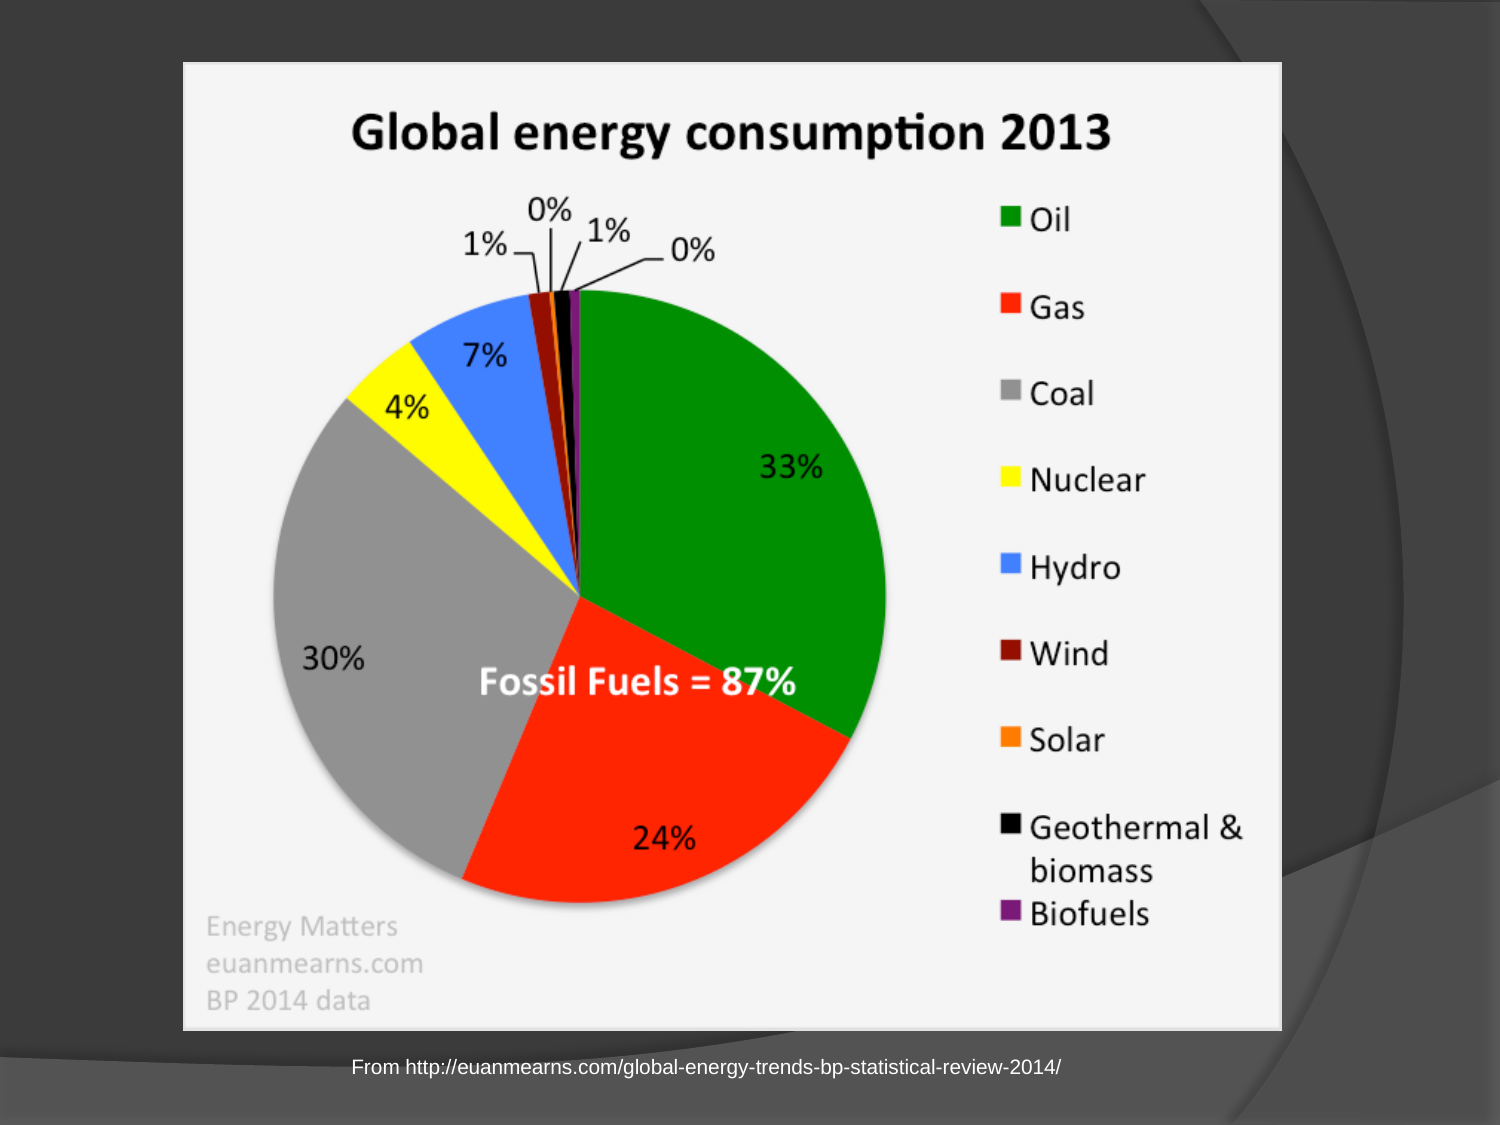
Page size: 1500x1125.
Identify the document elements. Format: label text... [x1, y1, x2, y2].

picture [182, 62, 1282, 1032]
text_box From http://euanmearns.com/global-energy-trends-bp-statistical-review-2014/ [336, 1046, 1087, 1087]
